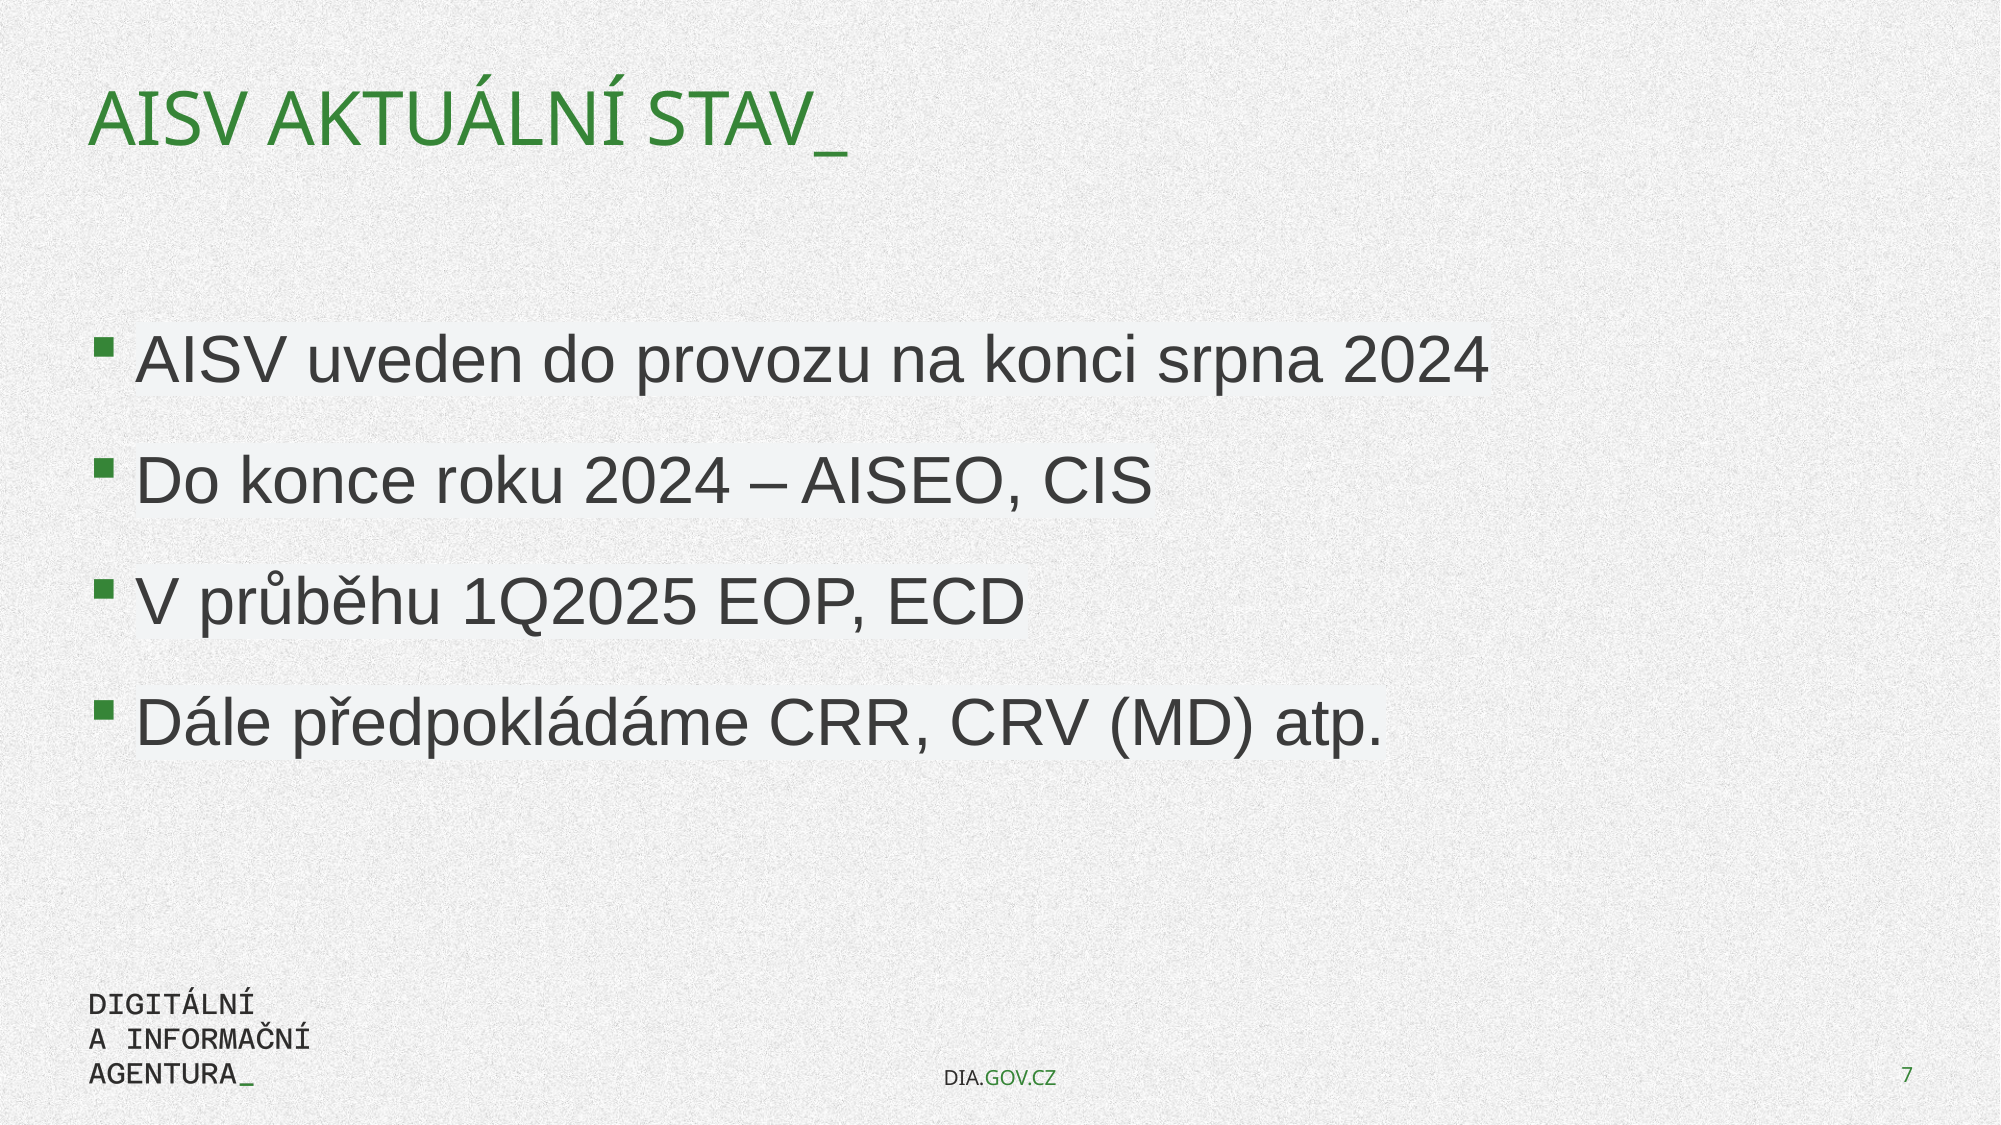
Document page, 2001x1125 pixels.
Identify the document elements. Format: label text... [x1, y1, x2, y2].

slide_number 7 [1612, 1037, 1928, 1098]
list AISV uveden do provozu na konci srpna 2024 Do konce roku 2024 – AISEO, CIS V průběhu 1Q2025 EOP, ECD Dále předpokládáme CRR, CRV (MD) atp. [88, 299, 1912, 980]
title AISV aktuální stav_ [88, 70, 1912, 284]
picture [0, 0, 2001, 1125]
footer DIA.GOV.CZ [558, 1037, 1442, 1098]
